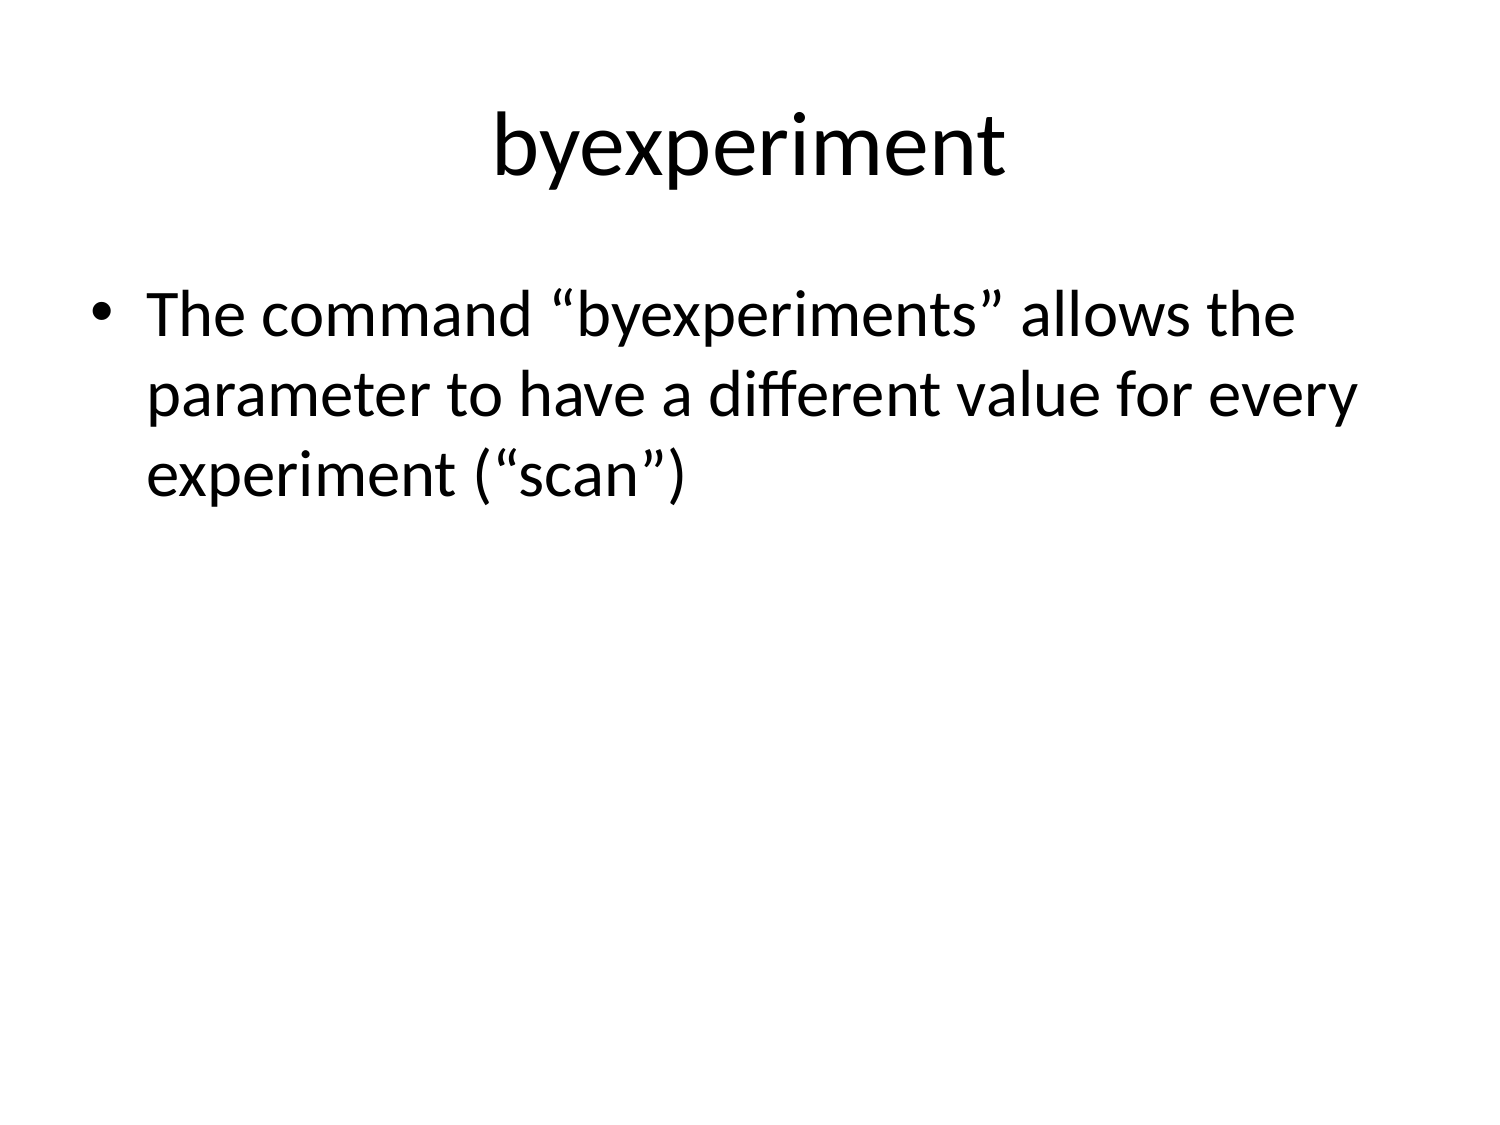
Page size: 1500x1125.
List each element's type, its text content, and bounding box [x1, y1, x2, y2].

title byexperiment [75, 45, 1425, 233]
list The command “byexperiments” allows the parameter to have a different value for every experiment (“scan”) [75, 262, 1425, 1005]
